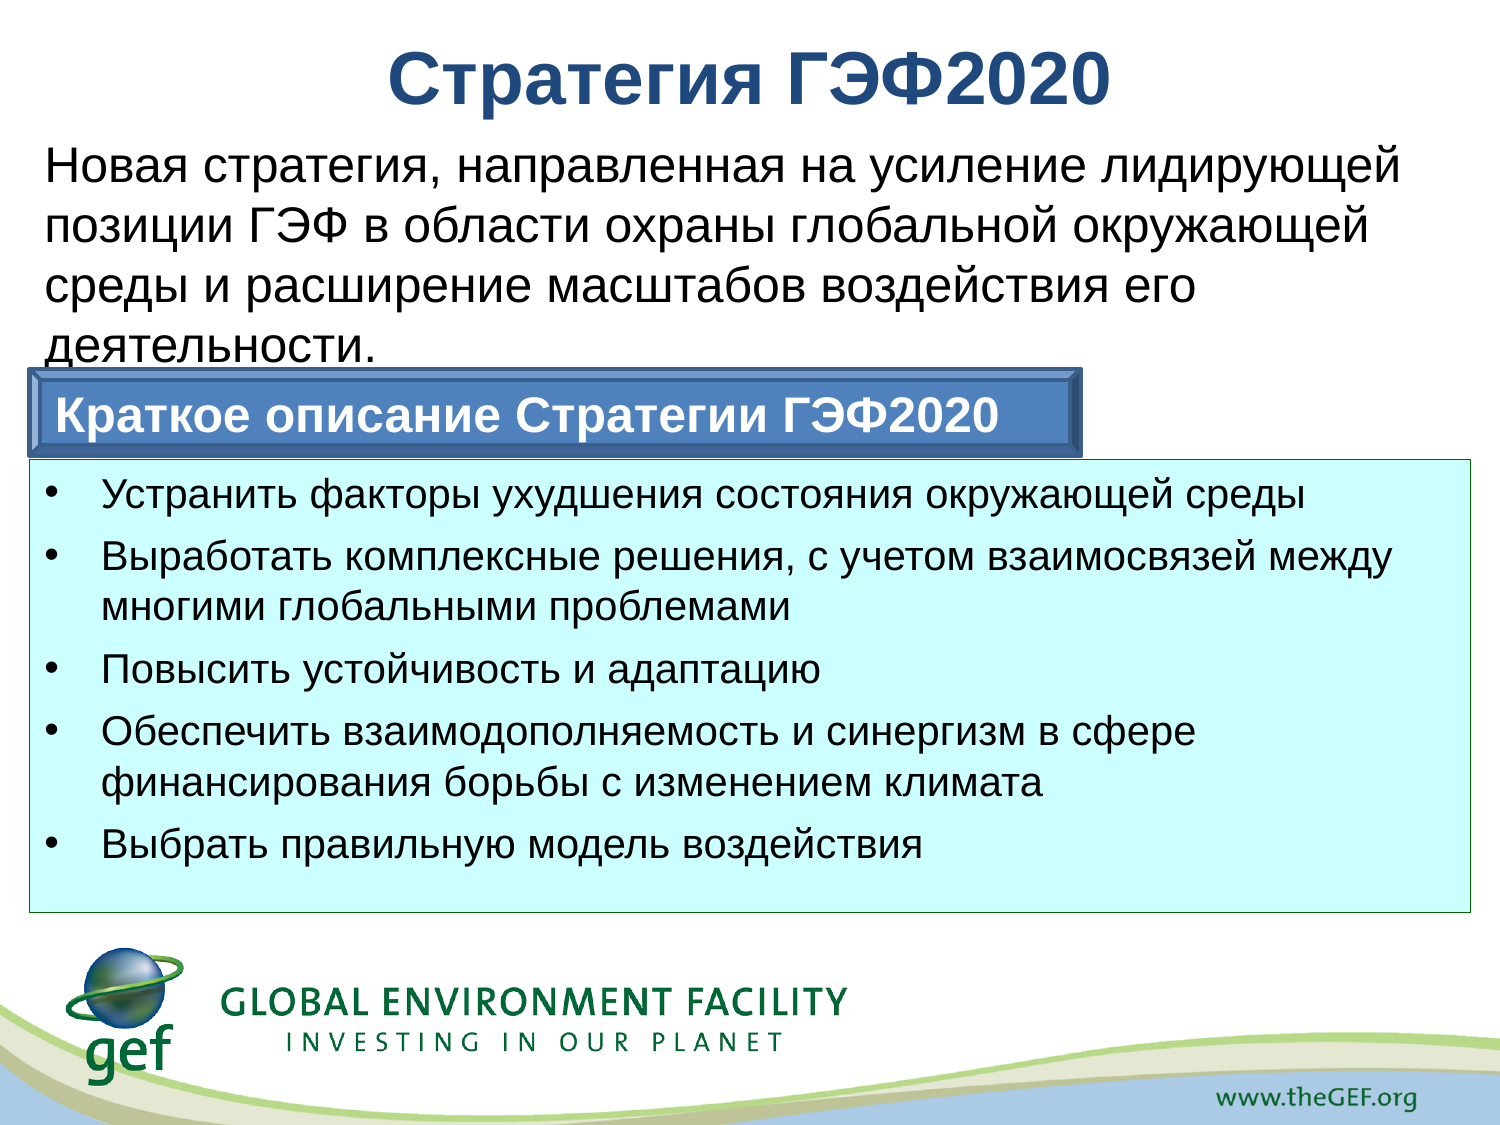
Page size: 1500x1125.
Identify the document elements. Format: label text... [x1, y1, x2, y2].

title Стратегия ГЭФ2020 [74, 24, 1426, 124]
picture [0, 920, 1500, 1125]
list Новая стратегия, направленная на усиление лидирующей позиции ГЭФ в области охраны глобальной окружающей среды и расширение масштабов воздействия его деятельности. [29, 124, 1484, 388]
table_cell [36, 371, 1074, 378]
text_box Краткое описание Стратегии ГЭФ2020 [27, 367, 1083, 458]
text_box Устранить факторы ухудшения состояния окружающей среды Выработать комплексные решения, с учетом взаимосвязей между многими глобальными проблемами Повысить устойчивость и адаптацию Обеспечить взаимодополняемость и синергизм в сфере финансирования борьбы с изменением климата Выбрать правильную модель воздействия [29, 459, 1471, 913]
